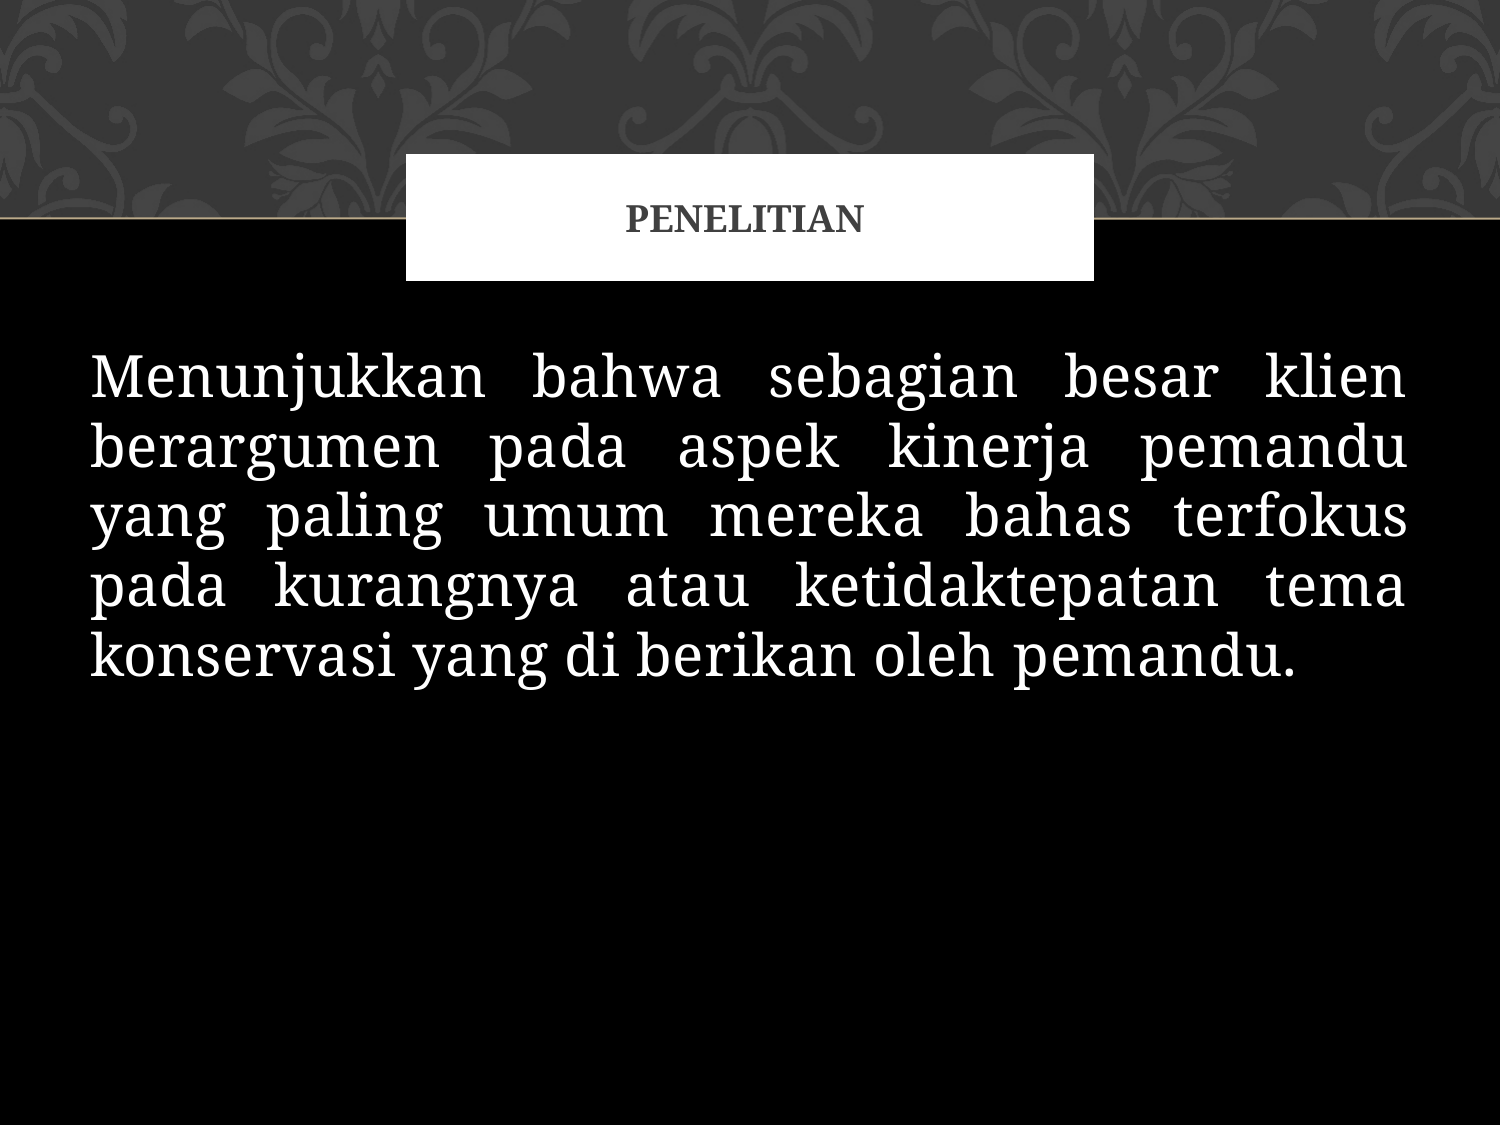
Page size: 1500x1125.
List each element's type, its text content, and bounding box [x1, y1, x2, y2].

title Penelitian [406, 154, 1094, 281]
list Menunjukkan bahwa sebagian besar klien berargumen pada aspek kinerja pemandu yang paling umum mereka bahas terfokus pada kurangnya atau ketidaktepatan tema konservasi yang di berikan oleh pemandu. [75, 331, 1425, 1000]
